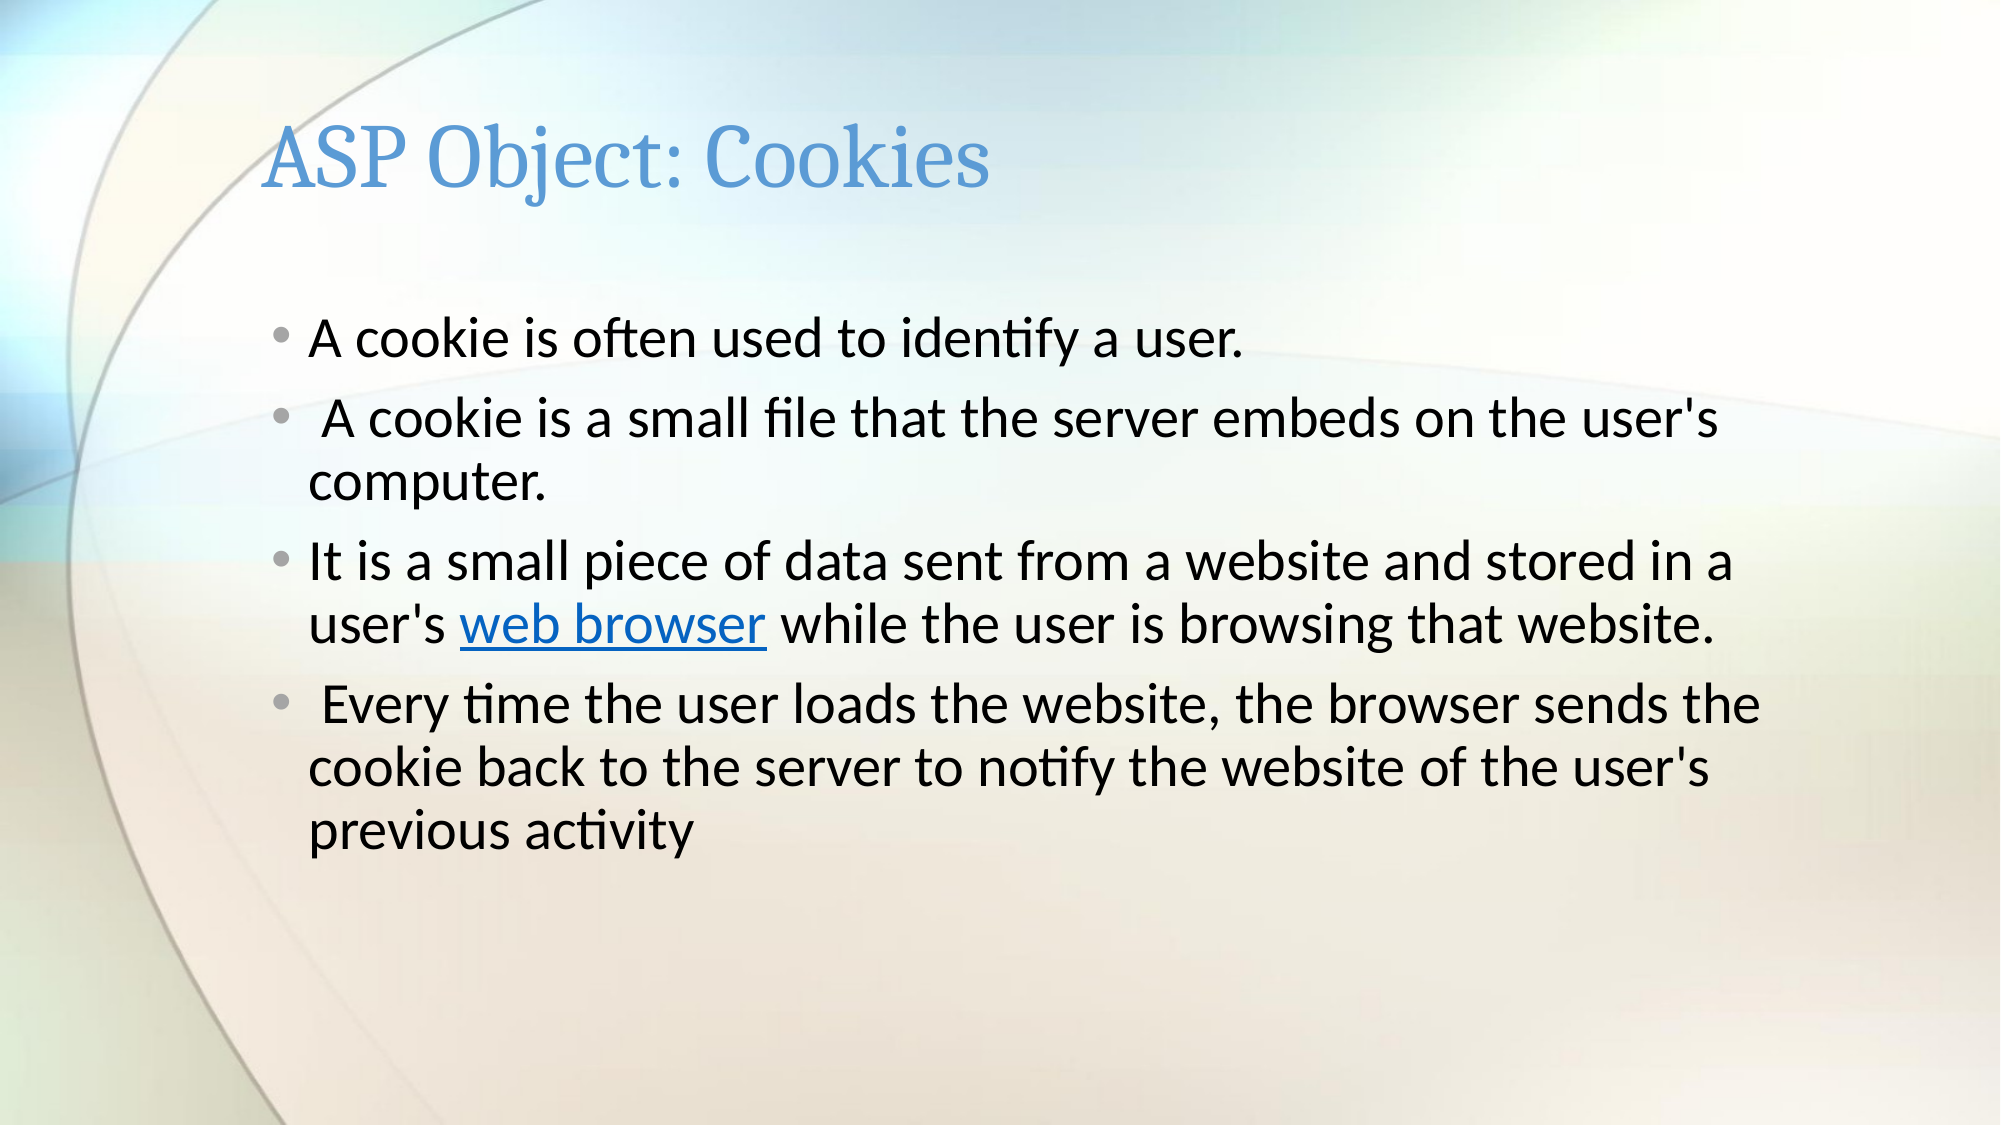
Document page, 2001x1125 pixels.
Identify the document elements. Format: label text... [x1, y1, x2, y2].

title ASP Object: Cookies [246, 41, 1729, 260]
picture [0, 0, 2001, 1125]
list A cookie is often used to identify a user. A cookie is a small file that the server embeds on the user's computer. It is a small piece of data sent from a website and stored in a user's web browser while the user is browsing that website. Every time the user loads the website, the browser sends the cookie back to the server to notify the website of the user's previous activity [256, 299, 1863, 1014]
